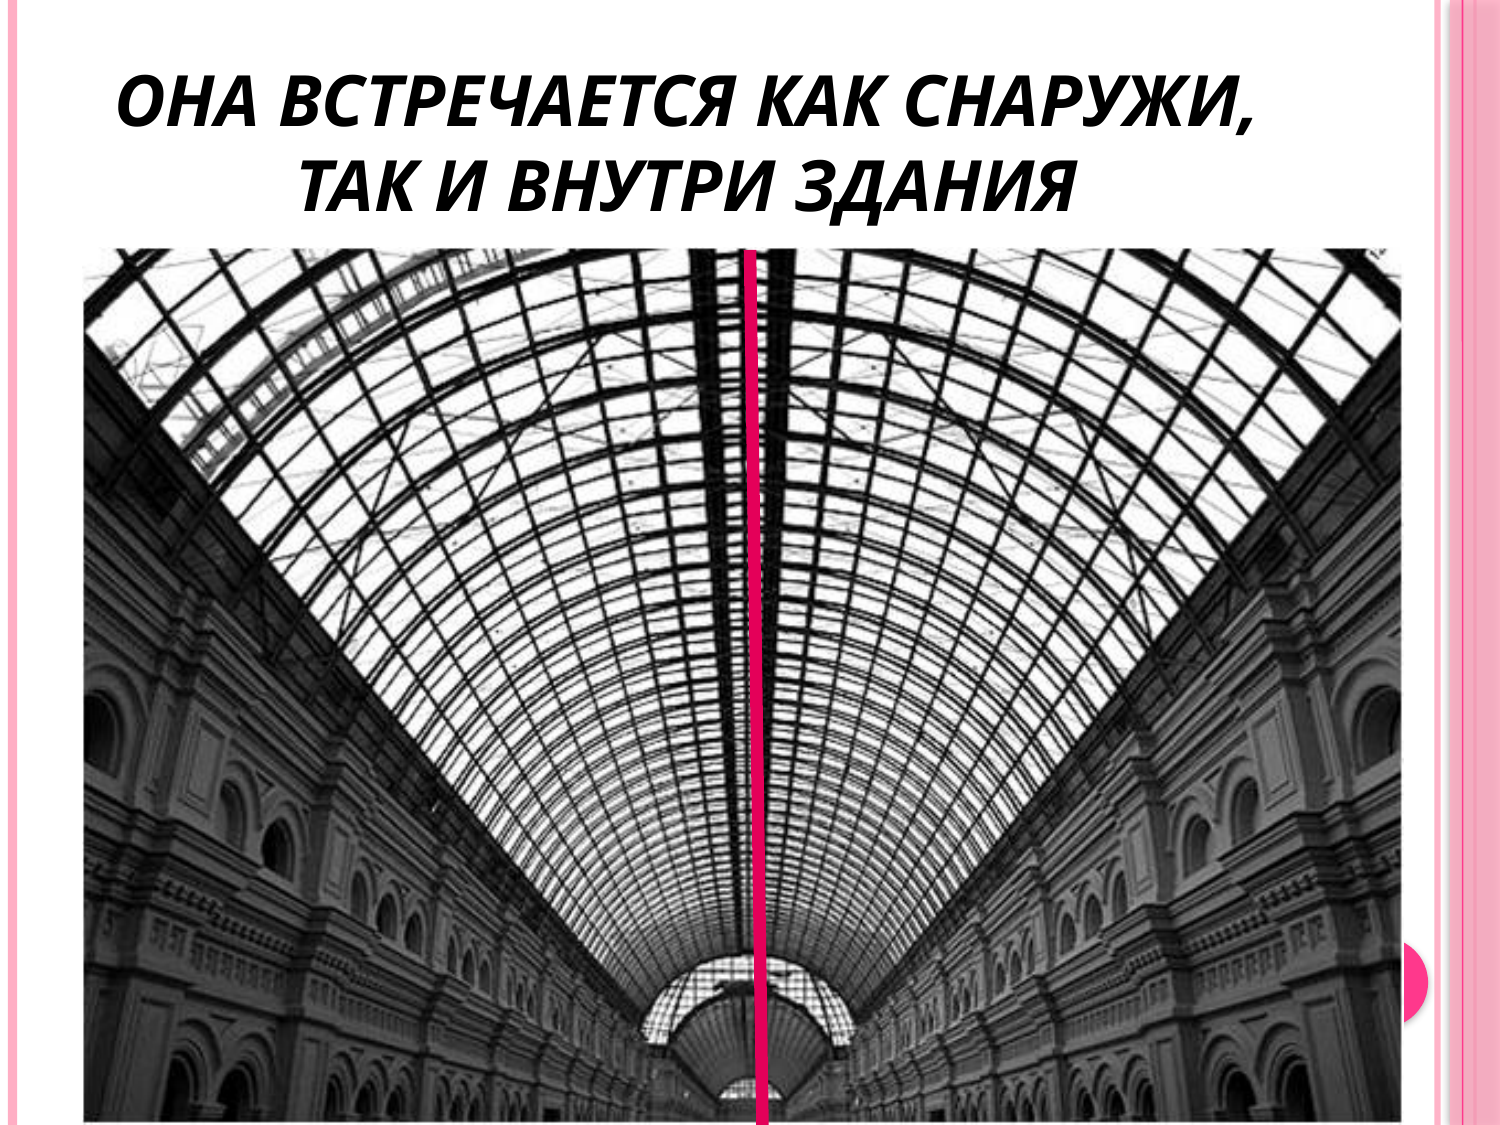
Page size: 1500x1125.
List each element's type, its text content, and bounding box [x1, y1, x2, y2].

title Она встречается как снаружи, так и внутри здания [75, 45, 1300, 233]
picture [81, 246, 1404, 1125]
